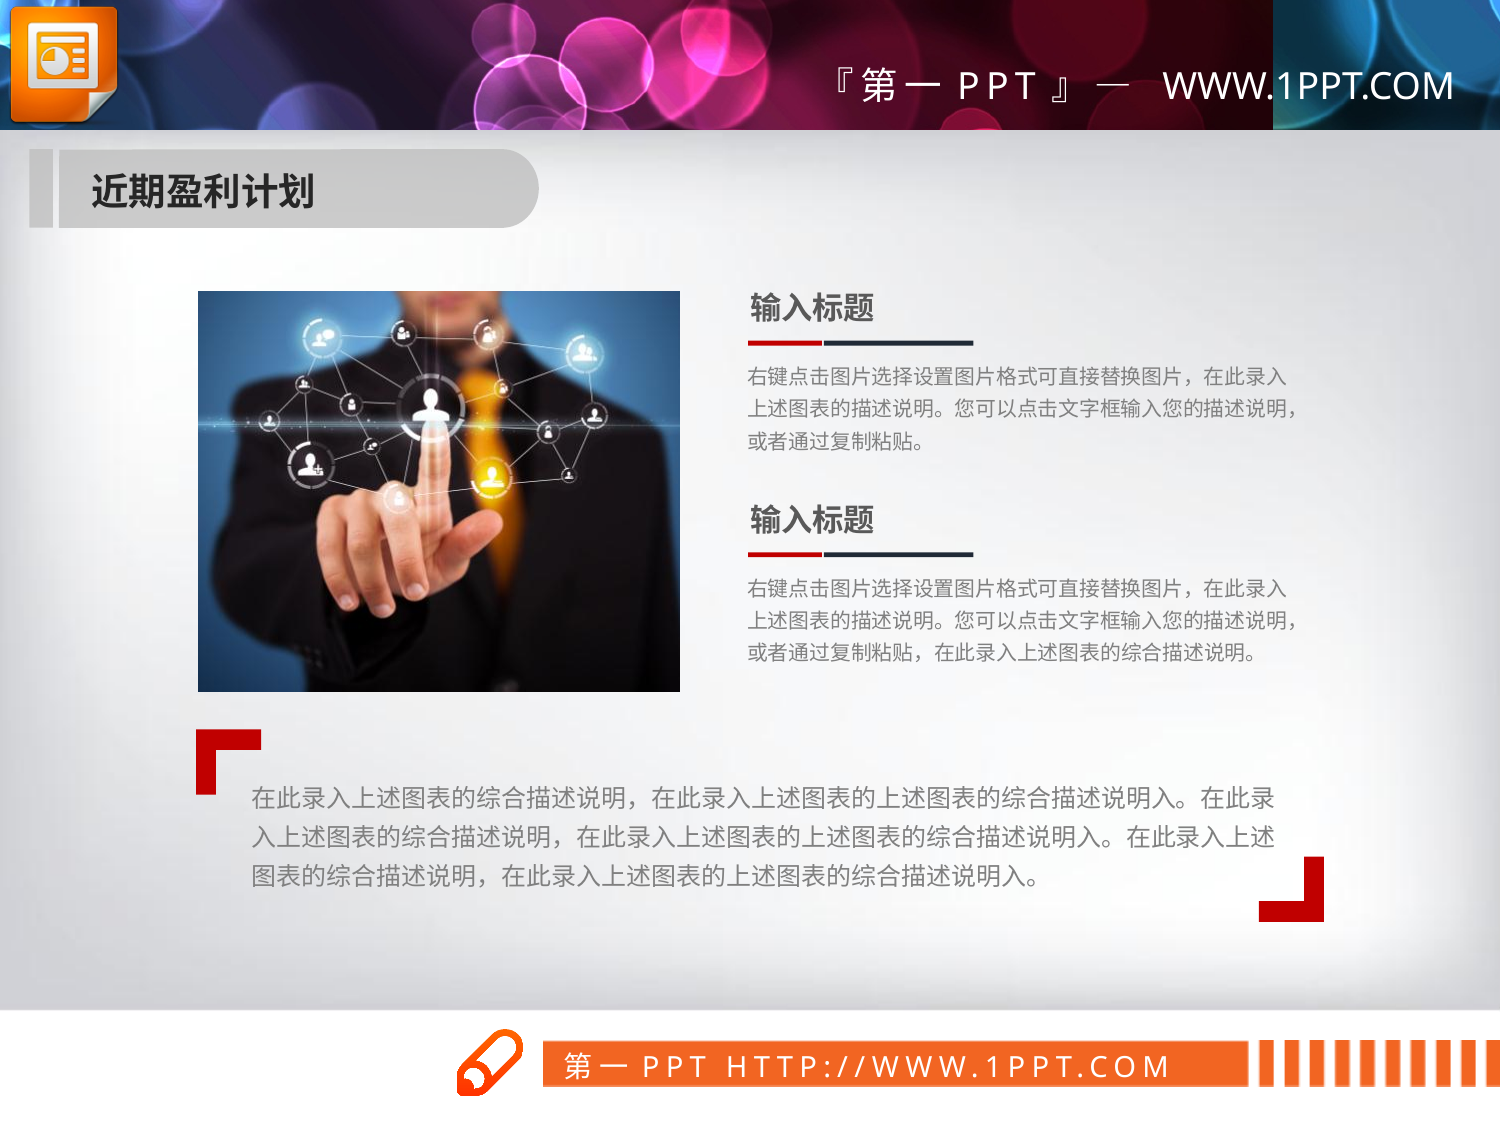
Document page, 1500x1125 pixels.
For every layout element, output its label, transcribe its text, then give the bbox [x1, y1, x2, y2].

text_box [823, 340, 974, 346]
text_box 在此录入上述图表的综合描述说明，在此录入上述图表的上述图表的综合描述说明入。在此录入上述图表的综合描述说明，在此录入上述图表的上述图表的综合描述说明入。在此录入上述图表的综合描述说明，在此录入上述图表的上述图表的综合描述说明入。 [240, 768, 1292, 896]
text_box 输入标题 [741, 495, 884, 542]
text_box [29, 149, 53, 228]
text_box [823, 552, 974, 558]
text_box [1258, 856, 1324, 922]
text_box 近期盈利计划 [79, 162, 548, 219]
picture [543, 1040, 1500, 1087]
picture [0, 0, 1500, 1012]
text_box [198, 291, 680, 692]
text_box 输入标题 [741, 283, 884, 330]
text_box [196, 729, 262, 795]
text_box [58, 149, 530, 228]
text_box [748, 340, 822, 346]
text_box 右键点击图片选择设置图片格式可直接替换图片，在此录入上述图表的描述说明。您可以点击文字框输入您的描述说明，或者通过复制粘贴。 [738, 351, 1312, 458]
text_box 右键点击图片选择设置图片格式可直接替换图片，在此录入上述图表的描述说明。您可以点击文字框输入您的描述说明，或者通过复制粘贴，在此录入上述图表的综合描述说明。 [738, 563, 1312, 670]
text_box [748, 552, 822, 558]
